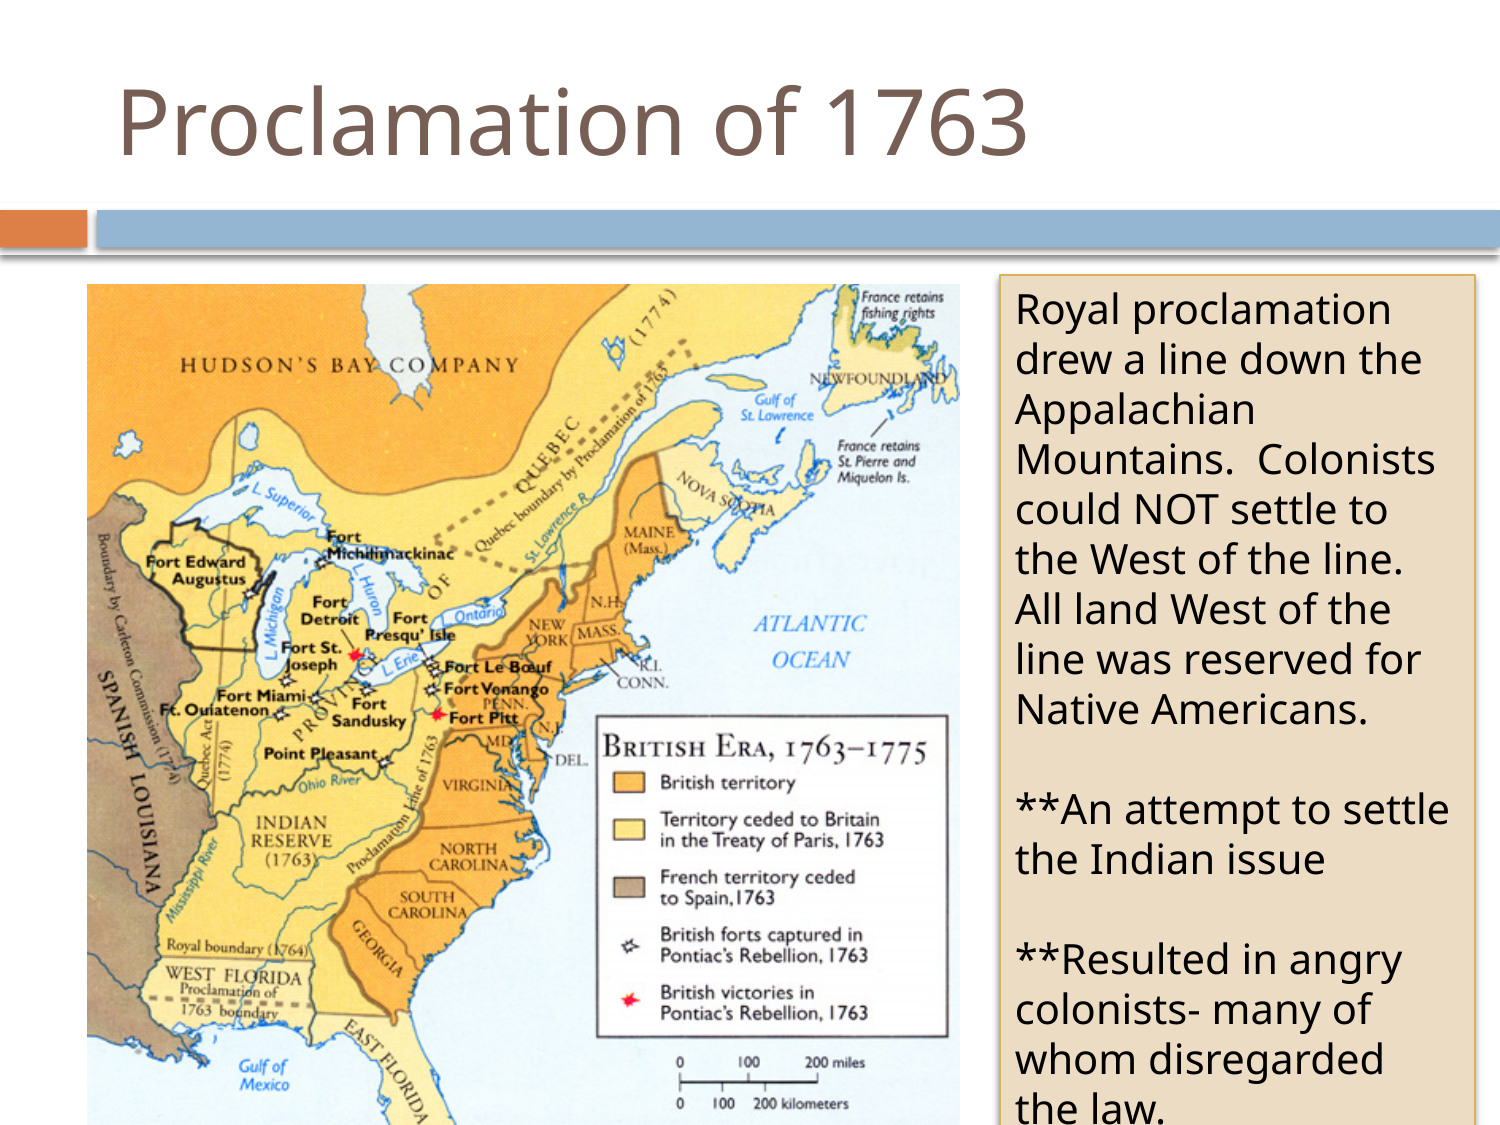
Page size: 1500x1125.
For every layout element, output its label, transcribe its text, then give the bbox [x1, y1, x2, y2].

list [87, 284, 960, 1125]
title Proclamation of 1763 [100, 37, 1438, 200]
text_box Royal proclamation drew a line down the Appalachian Mountains. Colonists could NOT settle to the West of the line. All land West of the line was reserved for Native Americans. **An attempt to settle the Indian issue **Resulted in angry colonists- many of whom disregarded the law. [999, 274, 1476, 1125]
